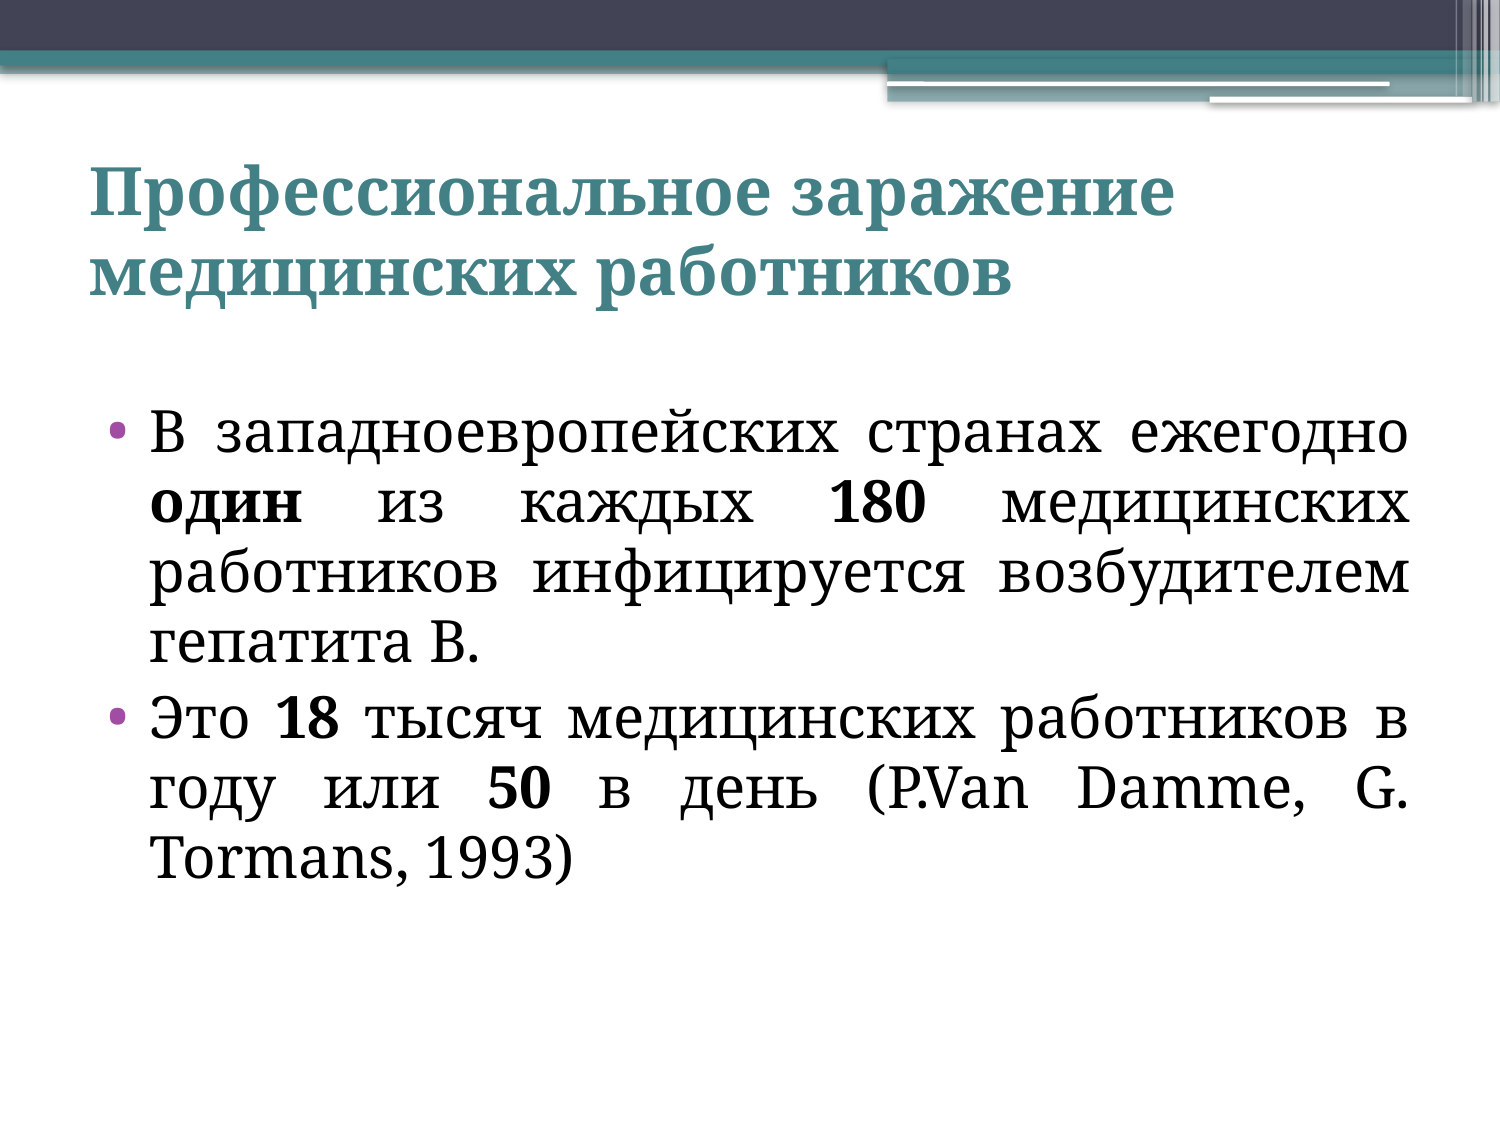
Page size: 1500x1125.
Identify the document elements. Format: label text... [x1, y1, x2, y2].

title Профессиональное заражение медицинских работников [75, 140, 1425, 317]
list В западноевропейских странах ежегодно один из каждых 180 медицинских работников инфицируется возбудителем гепатита В. Это 18 тысяч медицинских работников в году или 50 в день (P.Van Damme, G. Tormans, 1993) [75, 386, 1425, 1079]
